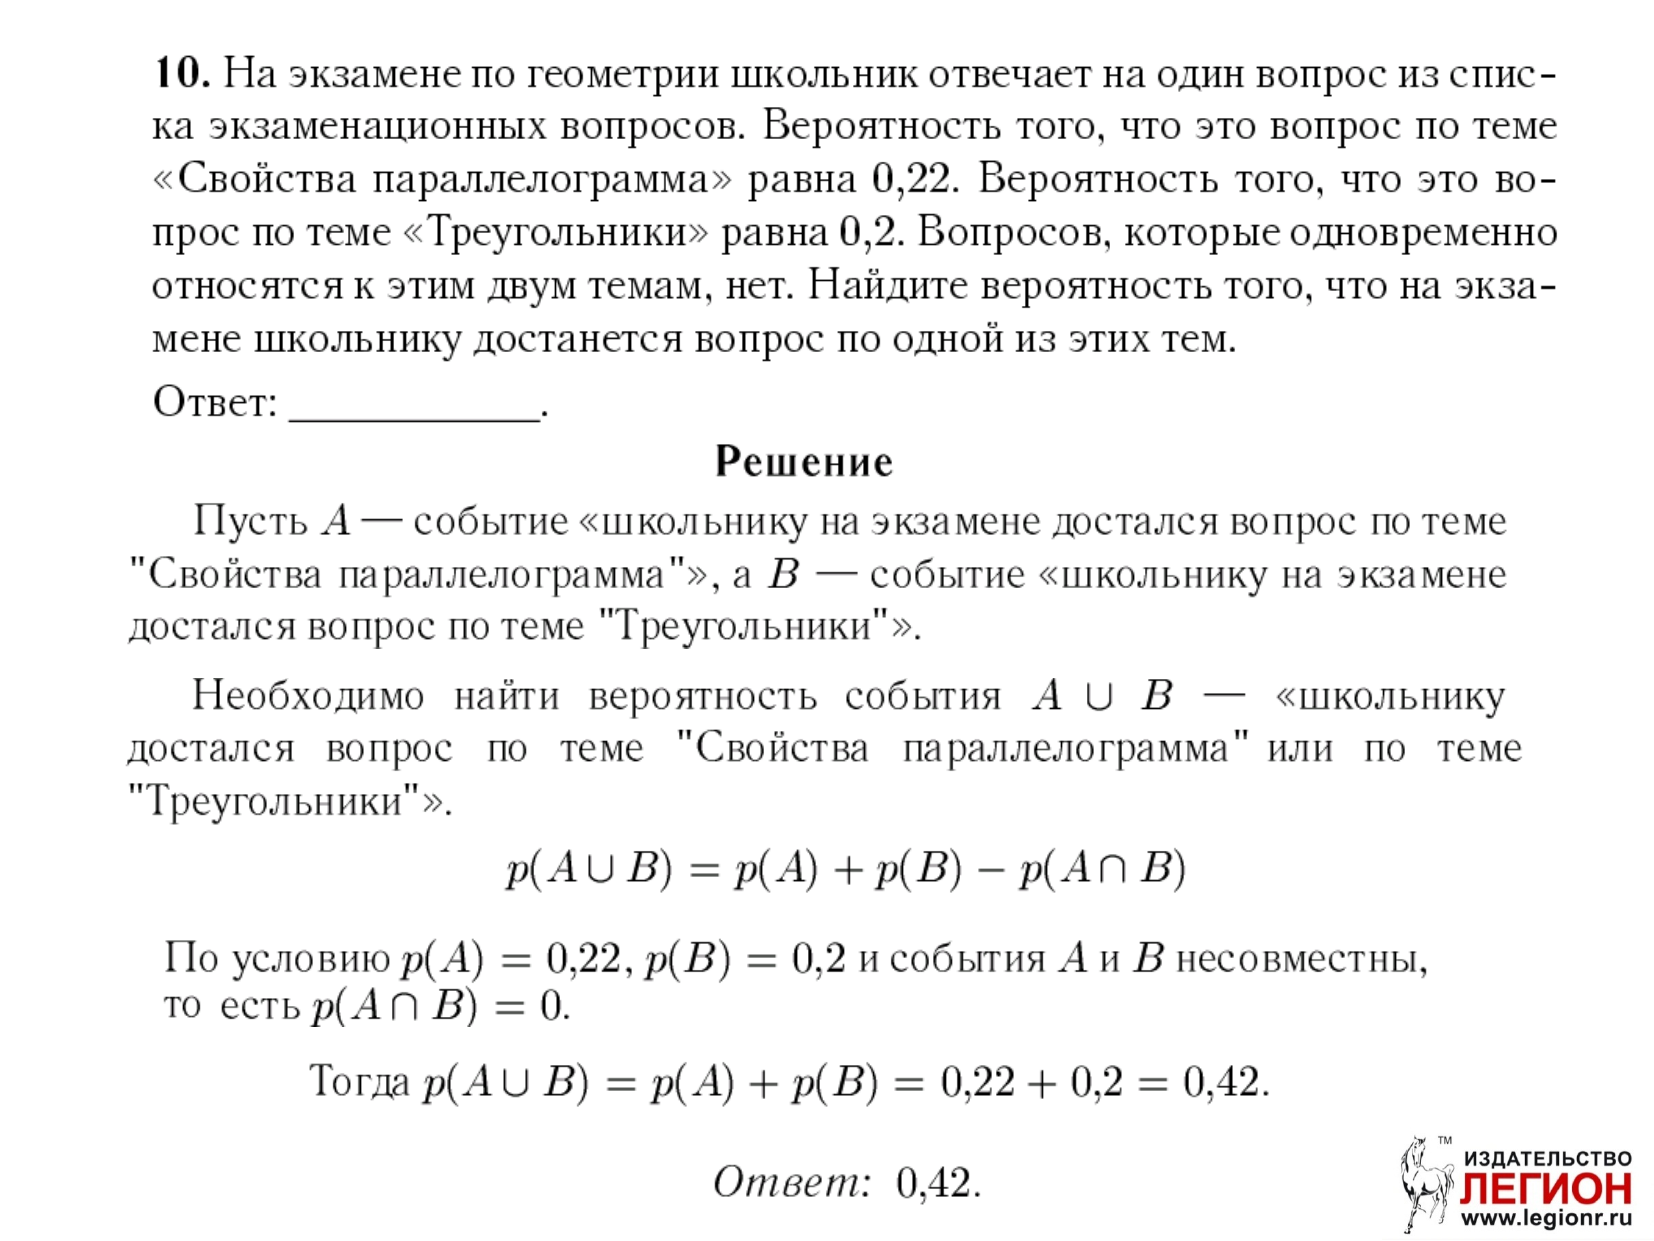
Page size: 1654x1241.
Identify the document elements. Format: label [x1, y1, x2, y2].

picture [158, 936, 1431, 1028]
picture [1381, 1116, 1654, 1241]
picture [123, 678, 1531, 831]
picture [498, 842, 1187, 897]
picture [299, 1053, 1275, 1111]
picture [123, 45, 1568, 650]
picture [709, 1158, 988, 1211]
